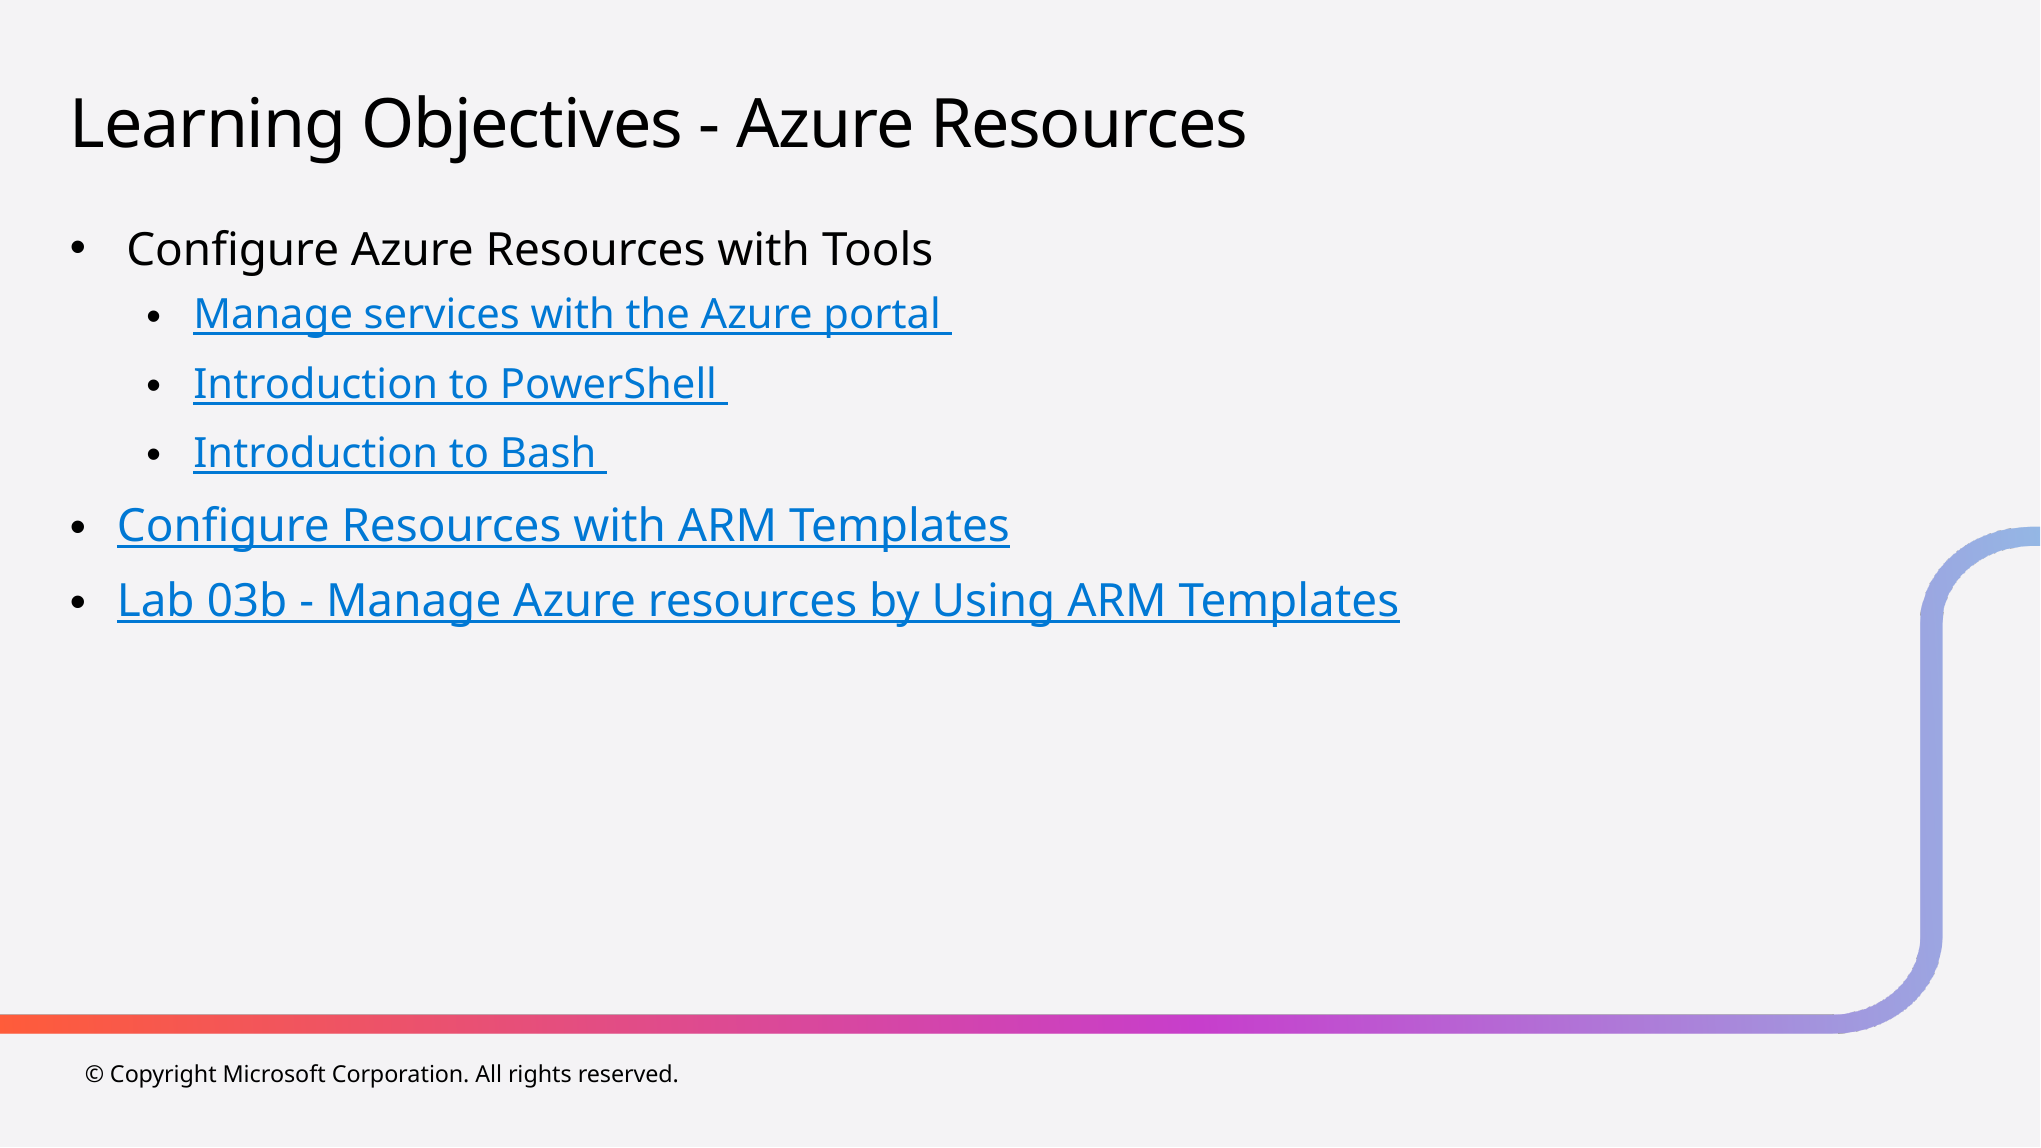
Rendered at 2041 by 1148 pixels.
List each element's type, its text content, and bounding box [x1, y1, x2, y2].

picture [0, 526, 2041, 1034]
title Learning Objectives - Azure Resources [70, 73, 1968, 188]
text_box Configure Azure Resources with Tools Manage services with the Azure portal Introduction to PowerShell Introduction to Bash Configure Resources with ARM Templates Lab 03b - Manage Azure resources by Using ARM Templates [69, 219, 1598, 872]
